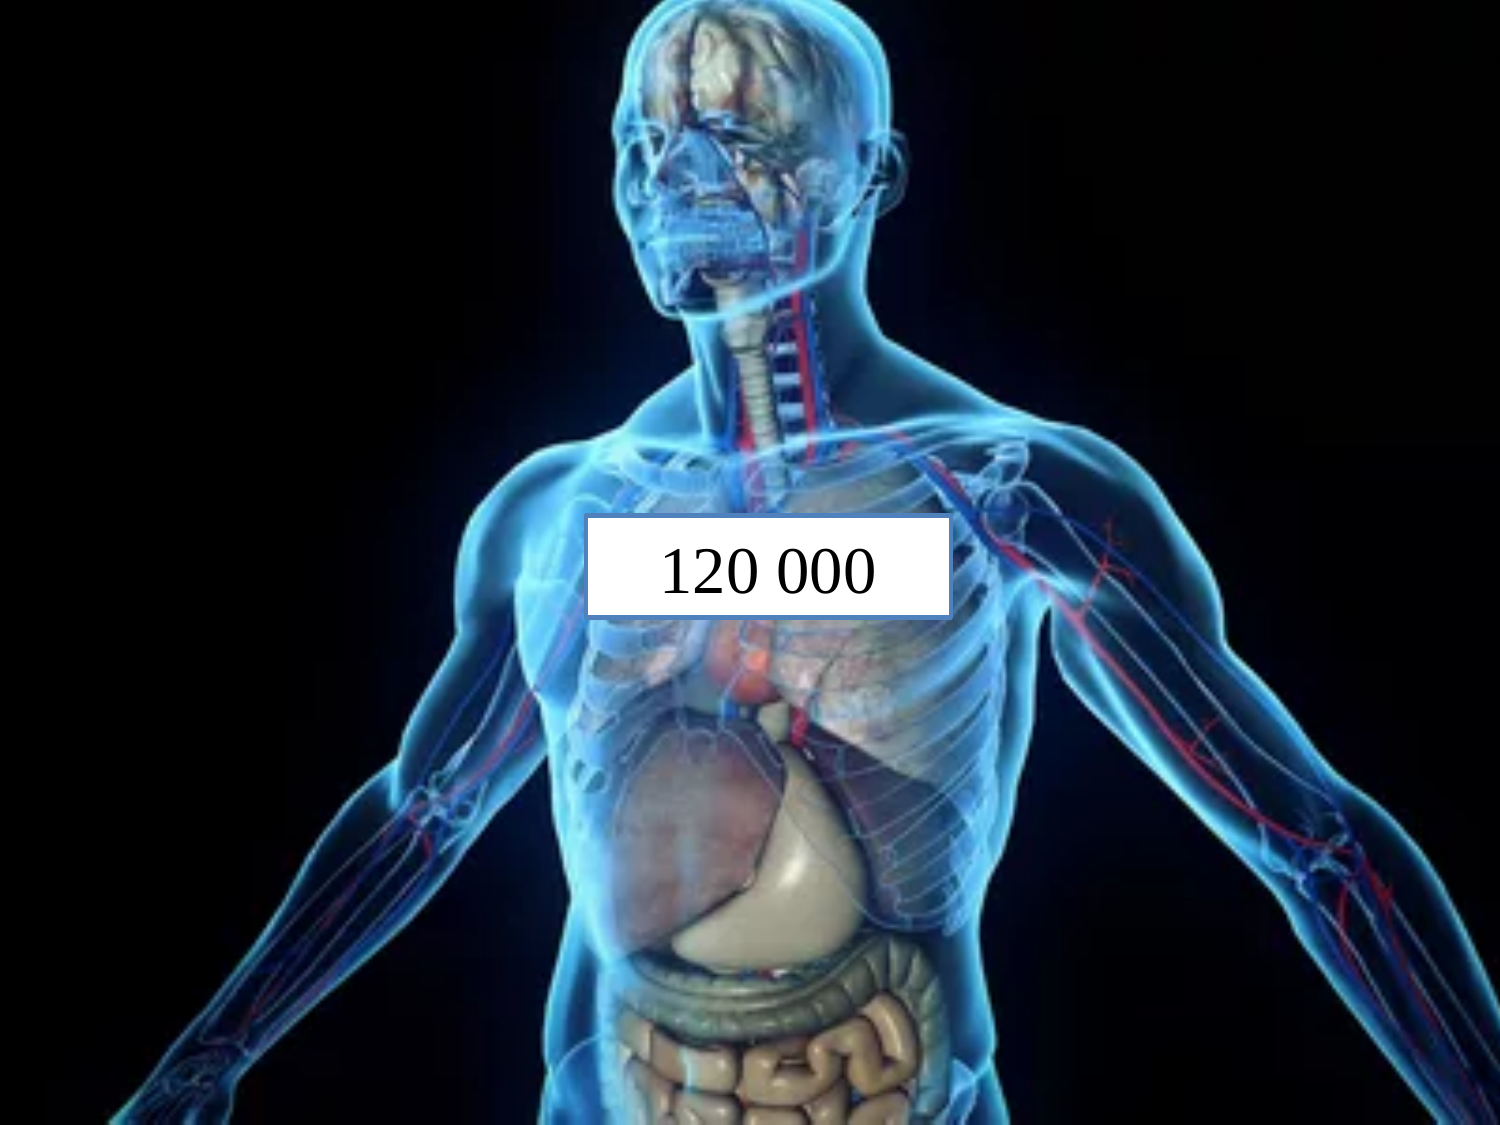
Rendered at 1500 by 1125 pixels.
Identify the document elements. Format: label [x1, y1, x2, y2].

list [0, 0, 1500, 1125]
